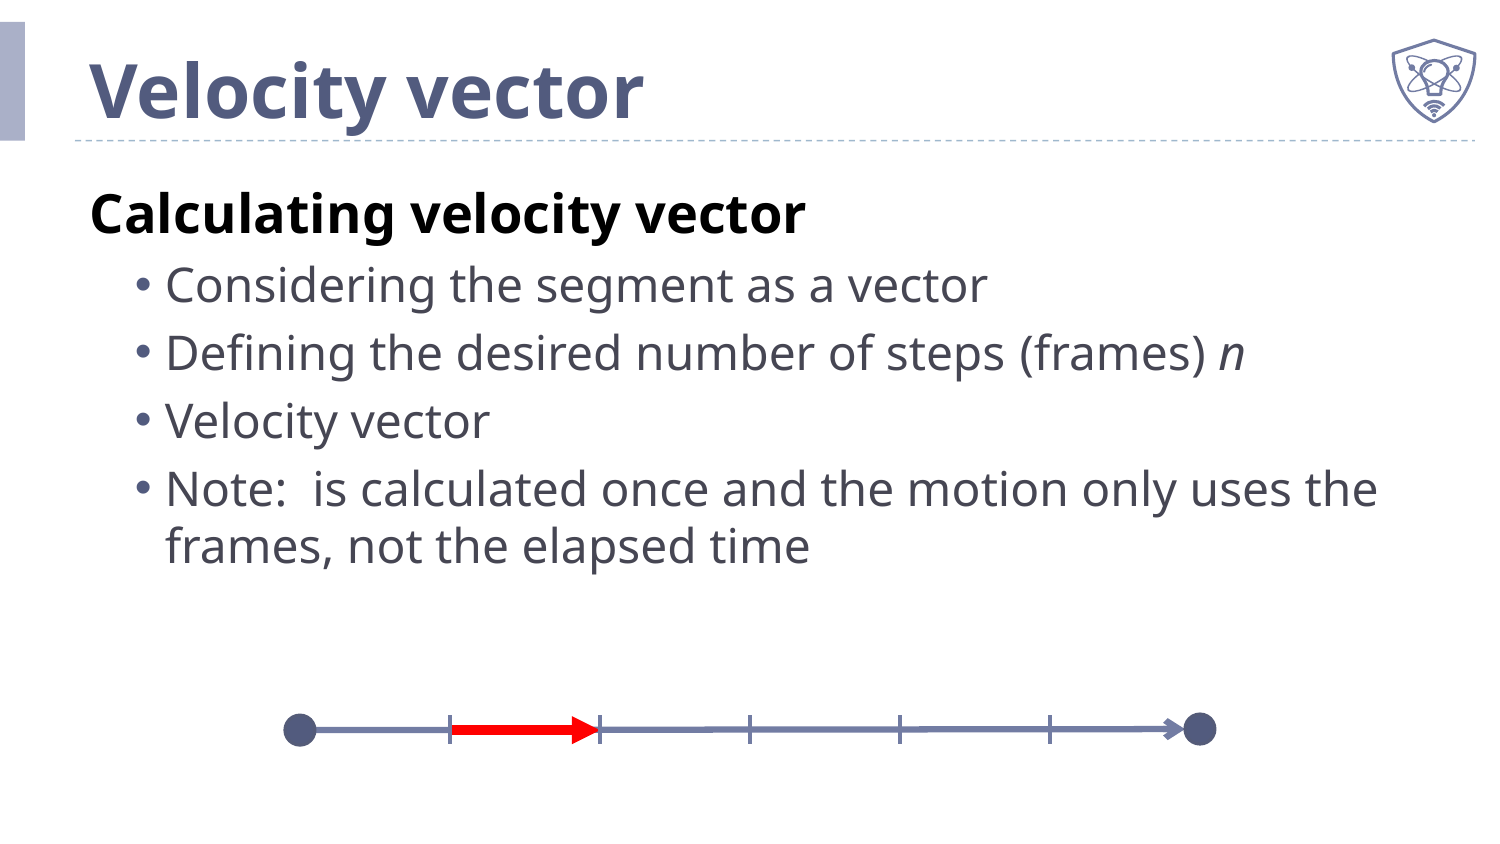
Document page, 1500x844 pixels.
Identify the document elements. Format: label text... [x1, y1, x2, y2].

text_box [449, 716, 1051, 744]
title Velocity vector [75, 18, 1475, 141]
text_box [1183, 712, 1217, 746]
text_box [283, 713, 317, 747]
